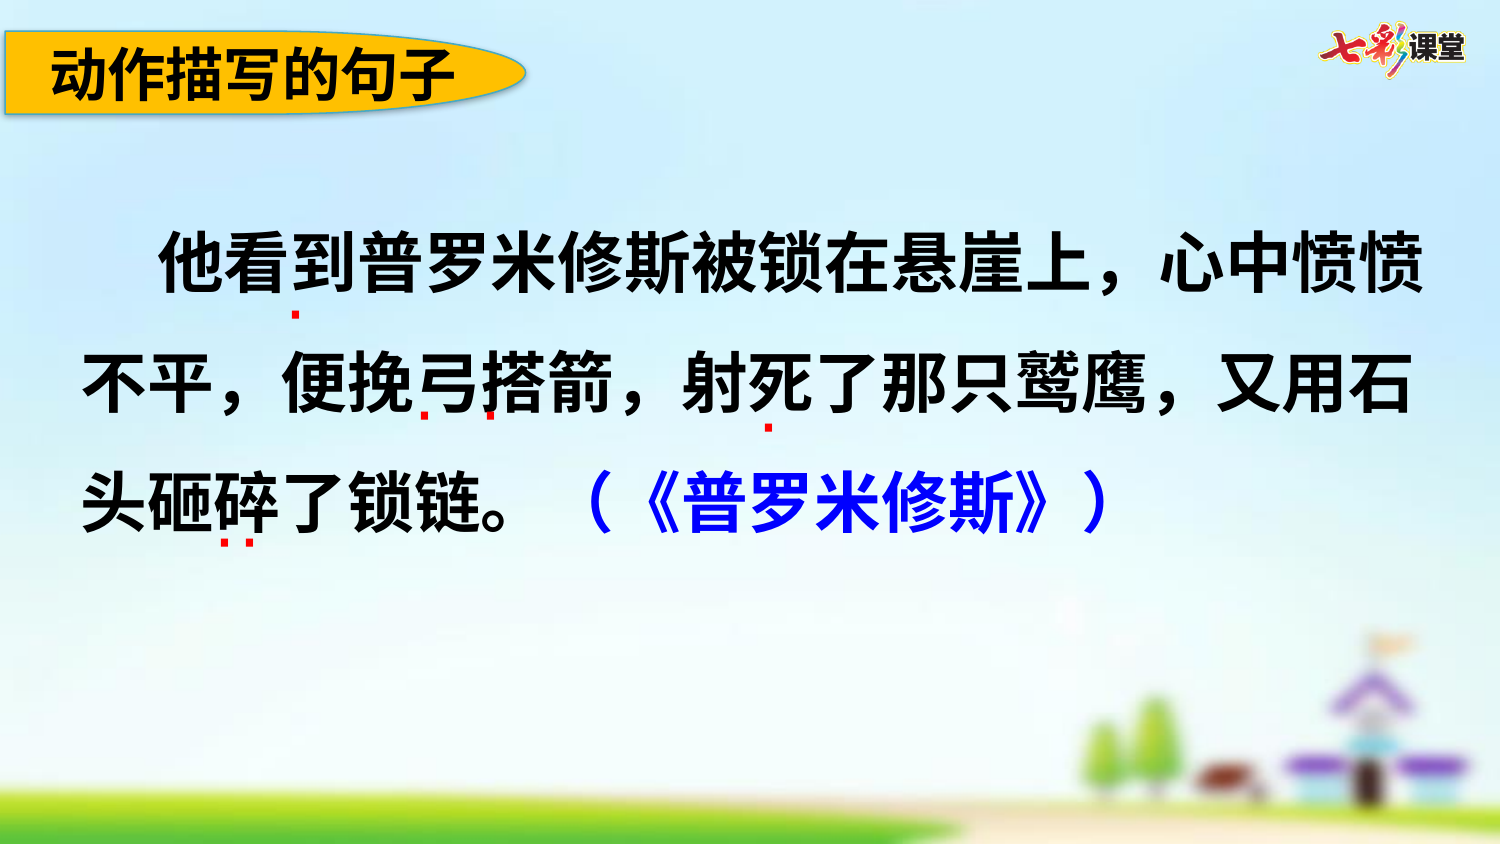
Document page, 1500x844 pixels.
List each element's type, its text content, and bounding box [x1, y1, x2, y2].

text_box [0, 30, 526, 115]
text_box 他看到普罗米修斯被锁在悬崖上，心中愤愤不平，便挽弓搭箭，射死了那只鹫鹰，又用石头砸碎了锁链。（《普罗米修斯》） [65, 173, 1463, 549]
text_box · [741, 366, 872, 471]
text_box · [268, 253, 482, 358]
picture [0, 0, 1500, 844]
text_box · · [397, 354, 670, 460]
text_box ·· [198, 481, 411, 586]
